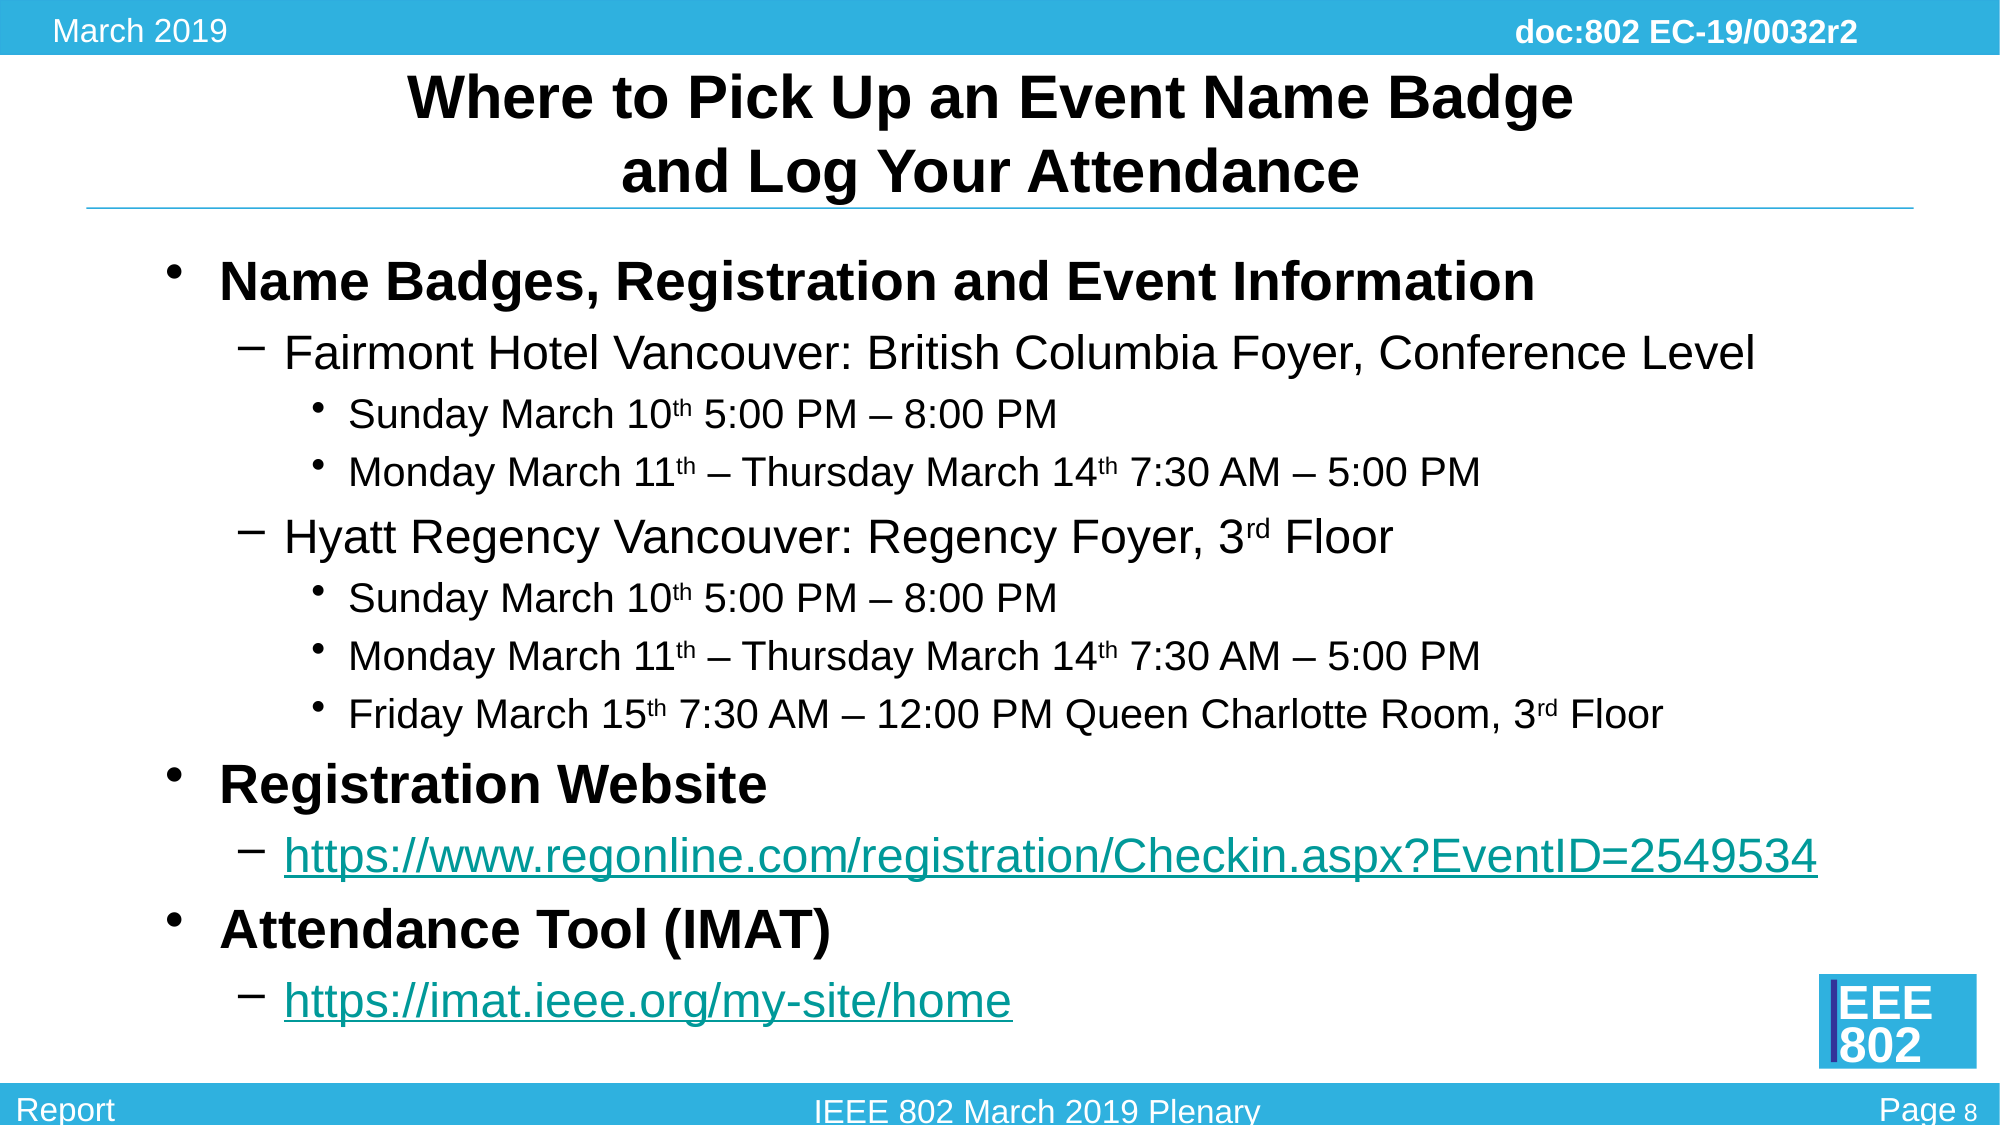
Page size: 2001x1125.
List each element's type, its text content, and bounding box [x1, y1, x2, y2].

title Where to Pick Up an Event Name Badge and Log Your Attendance [105, 50, 1895, 213]
list Name Badges, Registration and Event Information Fairmont Hotel Vancouver: British Columbia Foyer, Conference Level Sunday March 10th 5:00 PM – 8:00 PM Monday March 11th – Thursday March 14th 7:30 AM – 5:00 PM Hyatt Regency Vancouver: Regency Foyer, 3rd Floor Sunday March 10th 5:00 PM – 8:00 PM Monday March 11th – Thursday March 14th 7:30 AM – 5:00 PM Friday March 15th 7:30 AM – 12:00 PM Queen Charlotte Room, 3rd Floor Registration Website https://www.regonline.com/registration/Checkin.aspx?EventID=2549534 Attendance Tool (IMAT) https://imat.ieee.org/my-site/home [150, 237, 1895, 1048]
